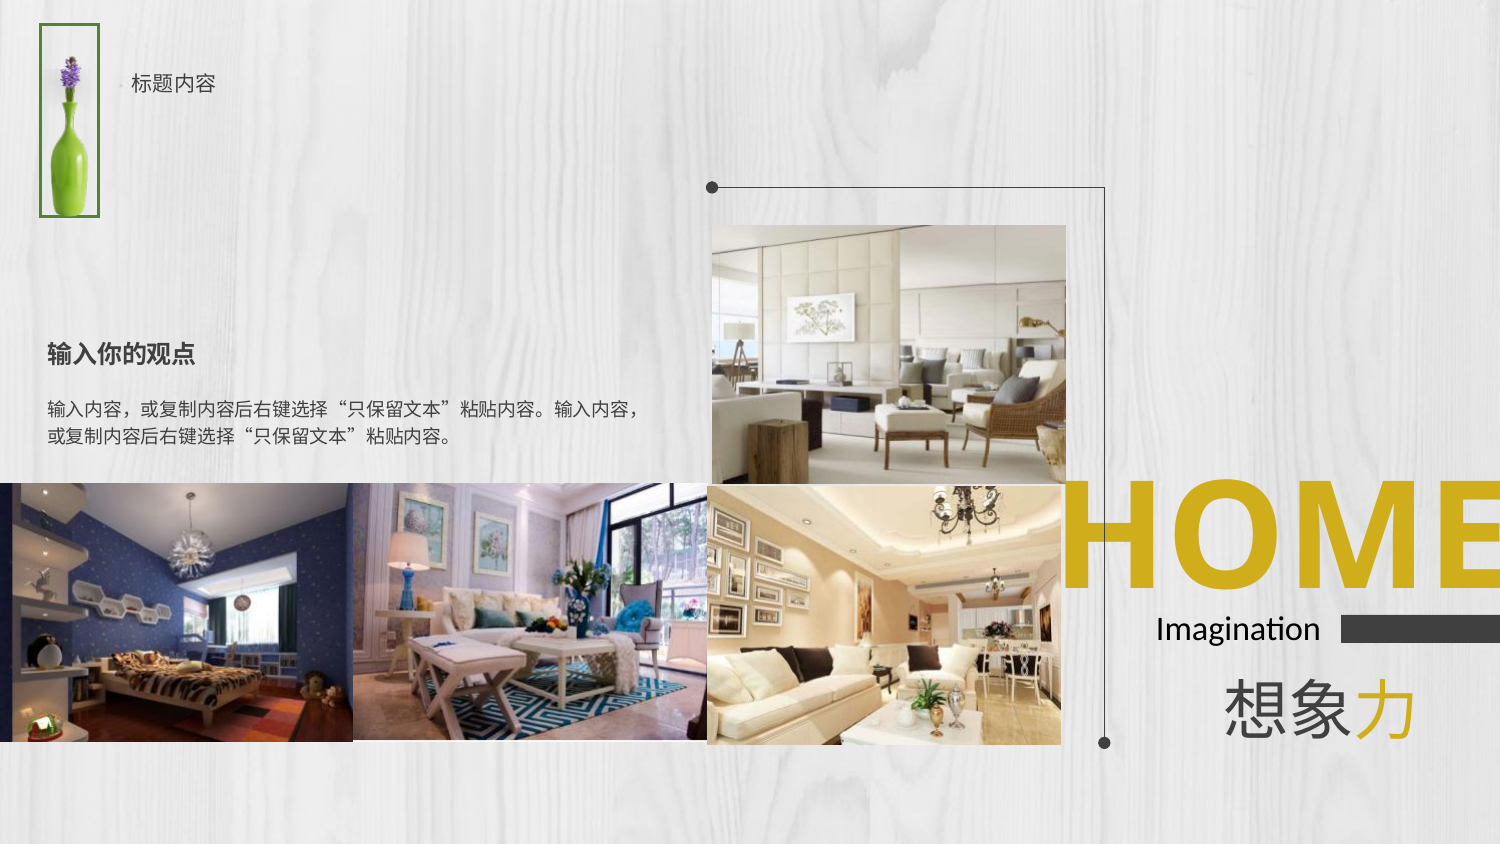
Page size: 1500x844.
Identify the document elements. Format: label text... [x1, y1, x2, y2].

text_box 想象力 [1207, 661, 1435, 756]
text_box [32, 331, 675, 488]
text_box [1340, 614, 1500, 644]
text_box 标题内容 [116, 63, 317, 104]
text_box [705, 181, 1111, 750]
text_box HOME [1105, 431, 1500, 627]
text_box Imagination [1141, 627, 1337, 655]
picture [0, 0, 1500, 844]
